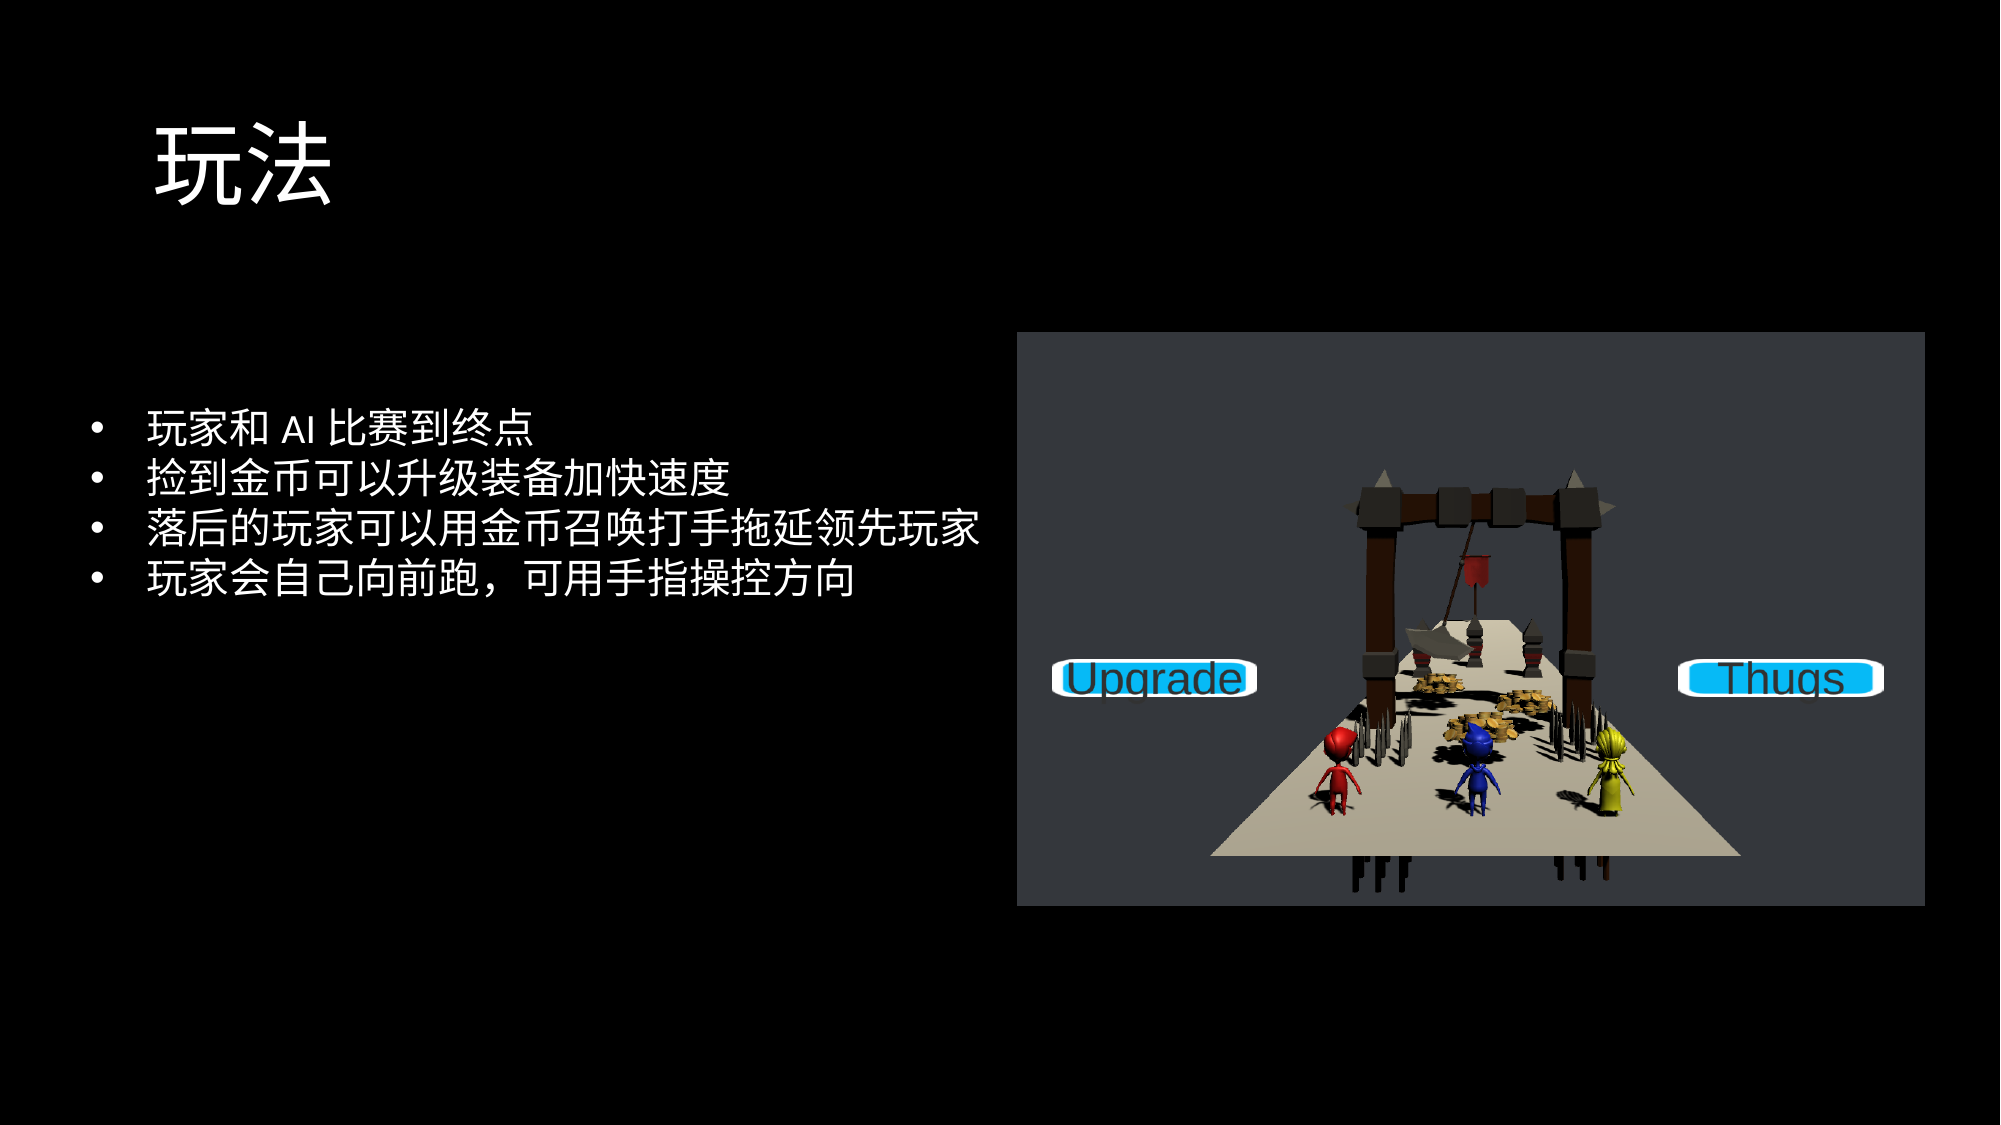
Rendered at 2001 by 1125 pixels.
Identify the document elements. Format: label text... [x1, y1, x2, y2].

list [1017, 332, 1925, 906]
text_box 玩家和AI比赛到终点 捡到金币可以升级装备加快速度 落后的玩家可以用金币召唤打手拖延领先玩家 玩家会自己向前跑，可用手指操控方向 [75, 394, 997, 660]
title 玩法 [137, 59, 1863, 278]
